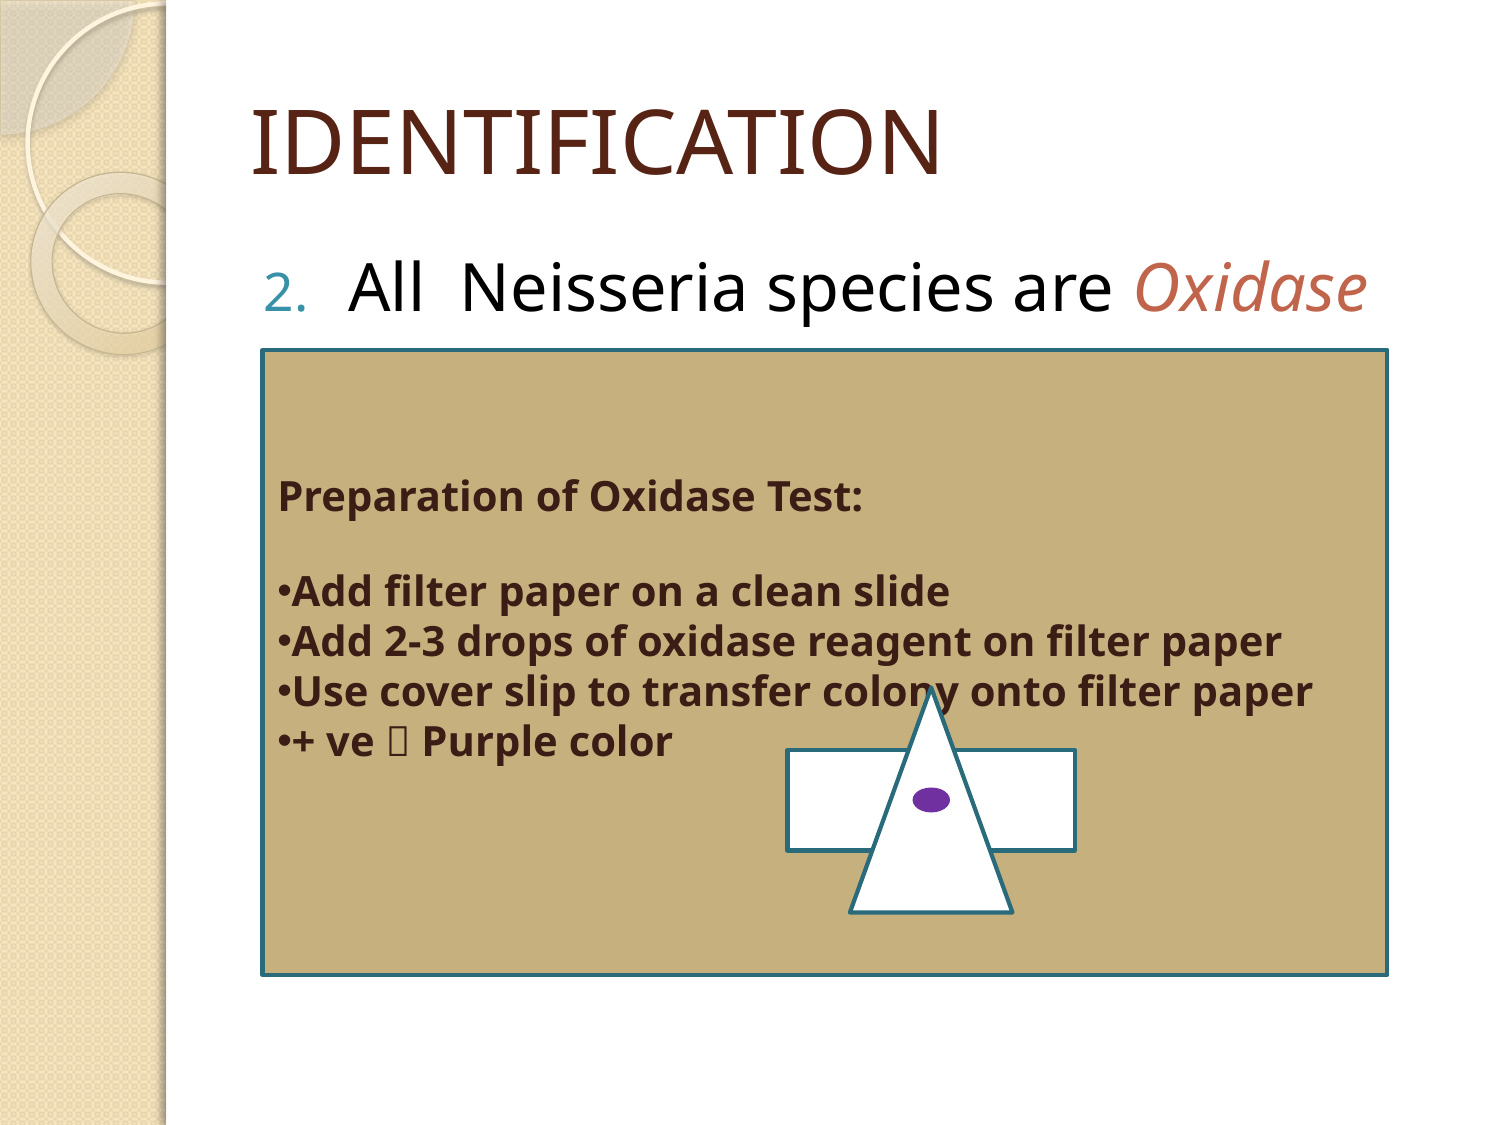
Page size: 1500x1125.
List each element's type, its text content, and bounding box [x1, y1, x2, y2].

title IDENTIFICATION [235, 45, 1466, 233]
text_box [956, 748, 1077, 853]
text_box [847, 685, 1015, 915]
text_box [785, 748, 906, 853]
list All Neisseria species are Oxidase +ve [235, 237, 1466, 1025]
text_box Preparation of Oxidase Test: Add filter paper on a clean slide Add 2-3 drops of oxidase reagent on filter paper Use cover slip to transfer colony onto filter paper + ve  Purple color [260, 348, 1389, 977]
text_box [910, 785, 953, 815]
